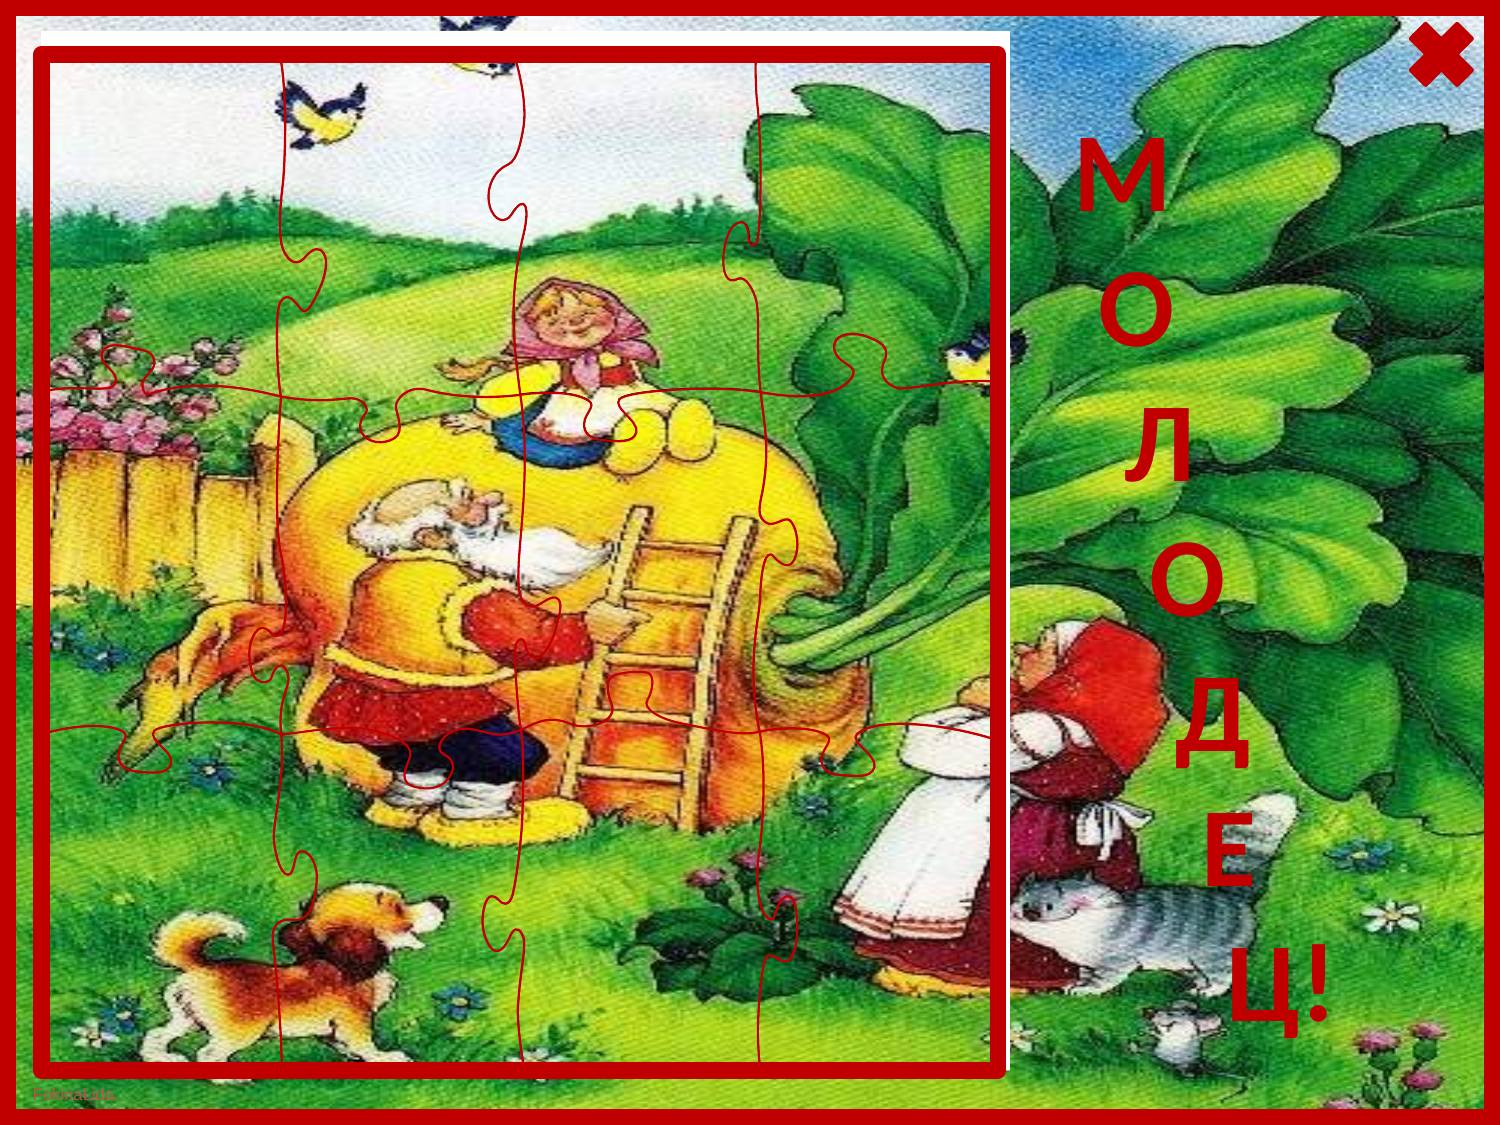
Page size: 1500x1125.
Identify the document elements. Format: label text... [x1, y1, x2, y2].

picture [16, 16, 1484, 1109]
text_box М О Л О Д Е Ц! [1058, 91, 1353, 1052]
text_box [39, 29, 1012, 1072]
text_box [39, 52, 1000, 1072]
text_box [1408, 21, 1474, 87]
